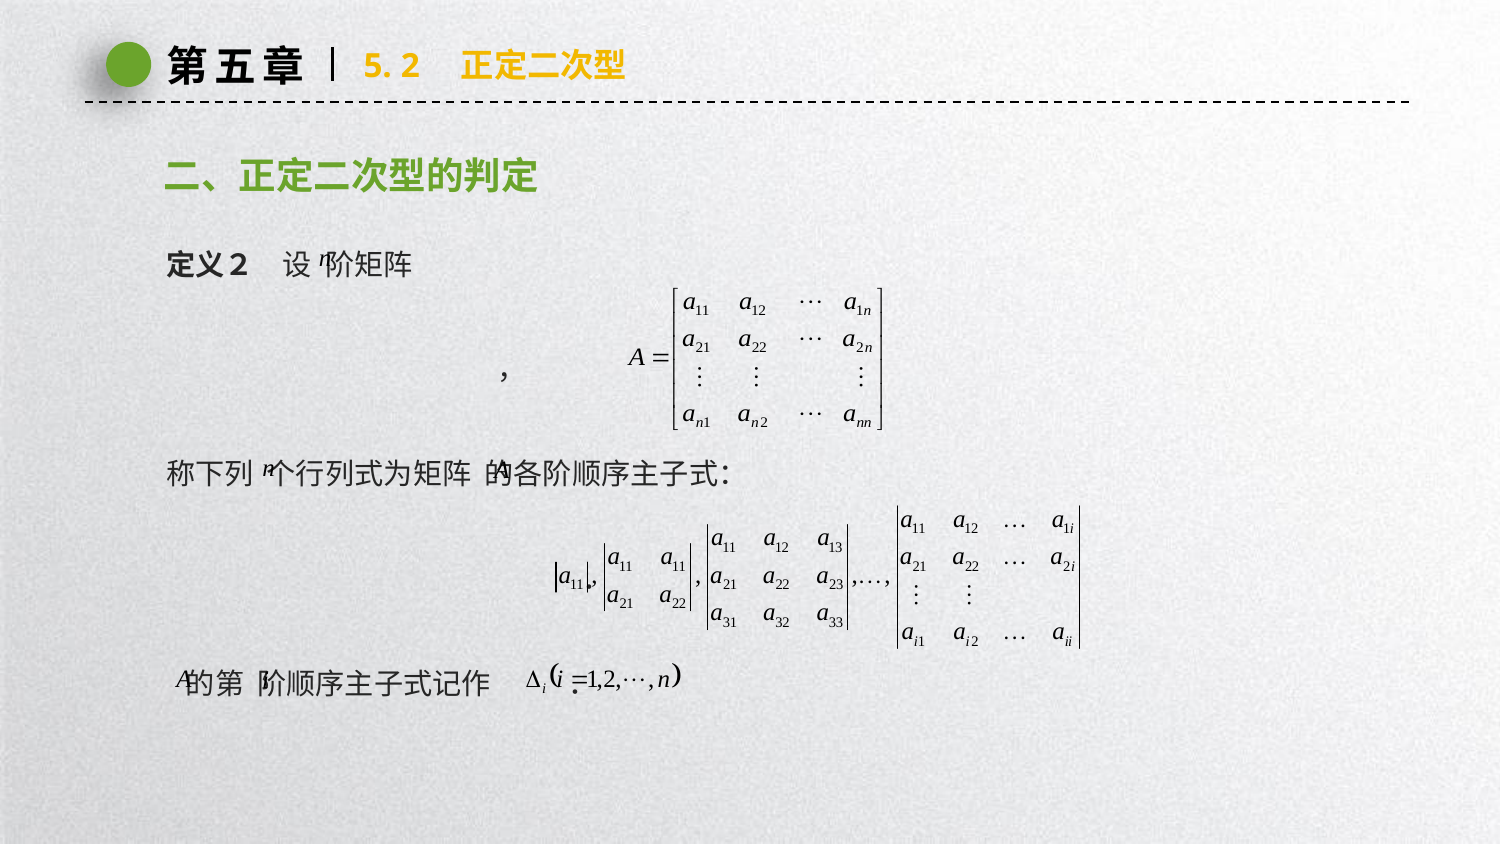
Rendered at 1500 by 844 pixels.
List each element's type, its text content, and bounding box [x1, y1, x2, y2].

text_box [488, 455, 514, 484]
text_box [104, 39, 152, 90]
text_box 定义２ 设 阶矩阵 ， 称下列 个行列式为矩阵 的各阶顺序主子式： ． 的第 阶顺序主子式记作 ． [151, 220, 1362, 708]
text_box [521, 662, 683, 701]
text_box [170, 664, 196, 692]
text_box 二、正定二次型的判定 [148, 144, 1360, 205]
picture [0, 0, 1500, 844]
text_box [551, 499, 1087, 655]
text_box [258, 667, 274, 696]
text_box 第五章 [152, 32, 320, 97]
text_box 5. 2 正定二次型 [348, 37, 642, 92]
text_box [258, 459, 280, 484]
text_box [314, 249, 337, 274]
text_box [622, 281, 892, 437]
